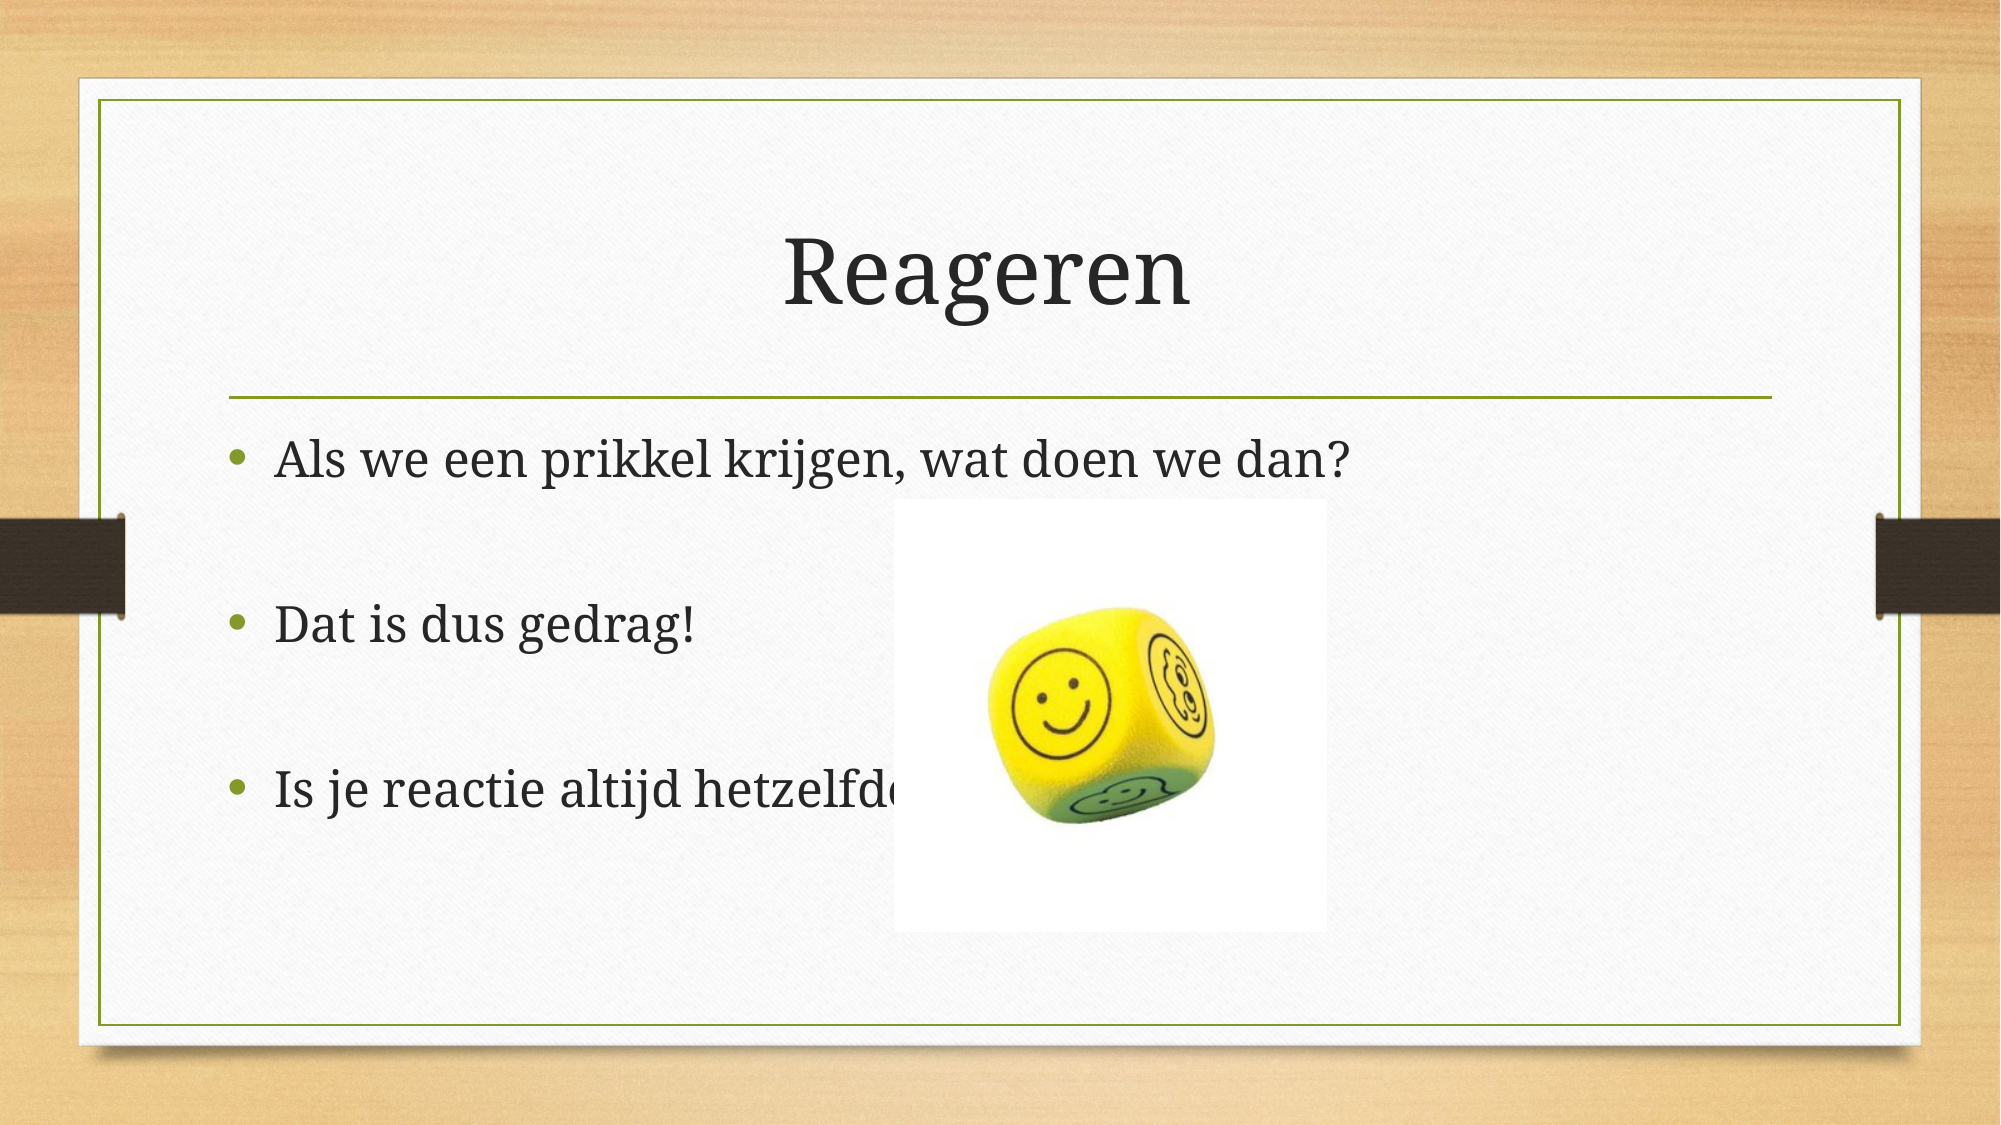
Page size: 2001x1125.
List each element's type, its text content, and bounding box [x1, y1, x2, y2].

picture [0, 0, 2001, 1125]
list Als we een prikkel krijgen, wat doen we dan? Dat is dus gedrag! Is je reactie altijd hetzelfde? [212, 419, 1788, 964]
title Reageren [212, 161, 1788, 375]
